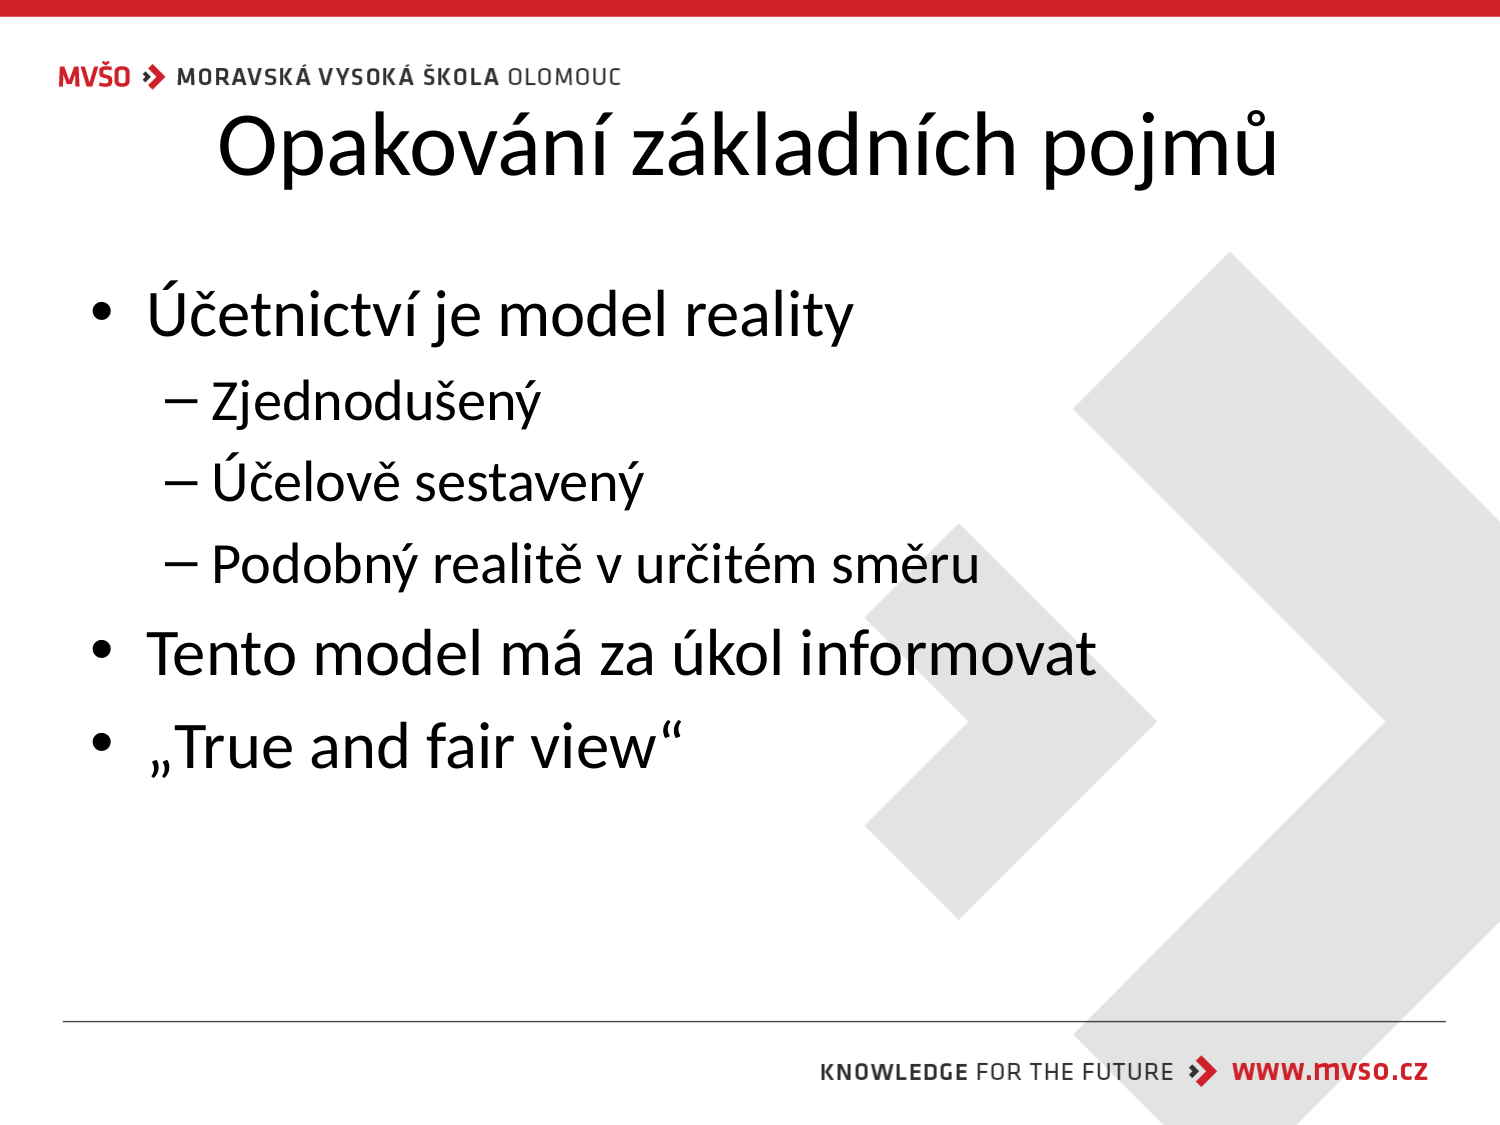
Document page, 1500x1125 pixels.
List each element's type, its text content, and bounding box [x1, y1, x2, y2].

list Účetnictví je model reality Zjednodušený Účelově sestavený Podobný realitě v určitém směru Tento model má za úkol informovat „True and fair view“ [75, 262, 1425, 1005]
title Opakování základních pojmů [75, 45, 1425, 233]
picture [0, 0, 1500, 1125]
